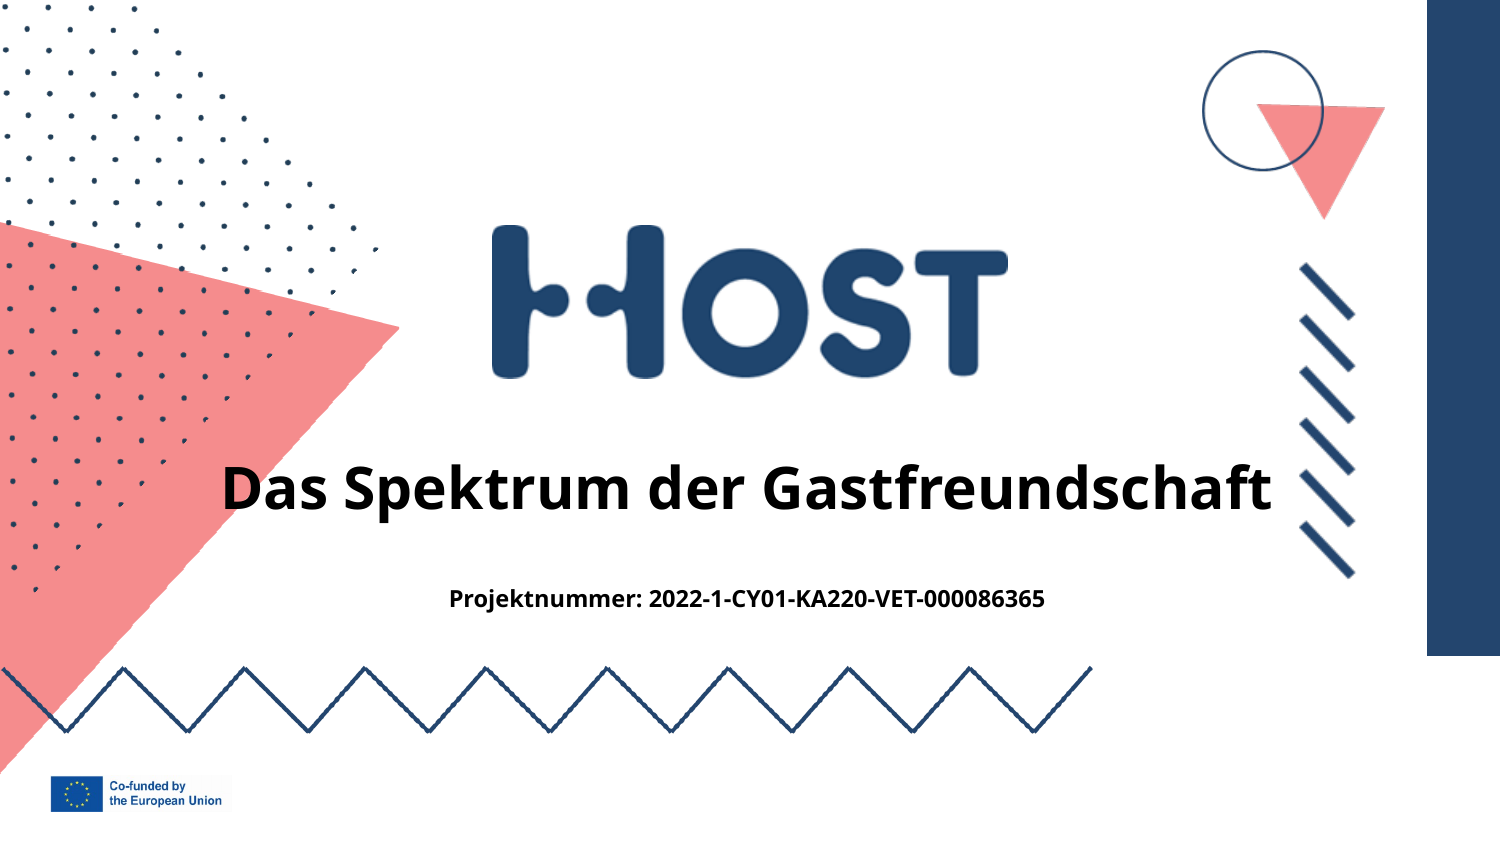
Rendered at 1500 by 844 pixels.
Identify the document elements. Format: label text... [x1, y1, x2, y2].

picture [1202, 50, 1385, 220]
subtitle Das Spektrum der Gastfreundschaft Projektnummer: 2022-1-CY01-KA220-VET-000086365 [203, 431, 1291, 637]
picture [1298, 261, 1357, 582]
picture [1427, 0, 1500, 656]
picture [0, 0, 1093, 844]
picture [492, 225, 1008, 379]
